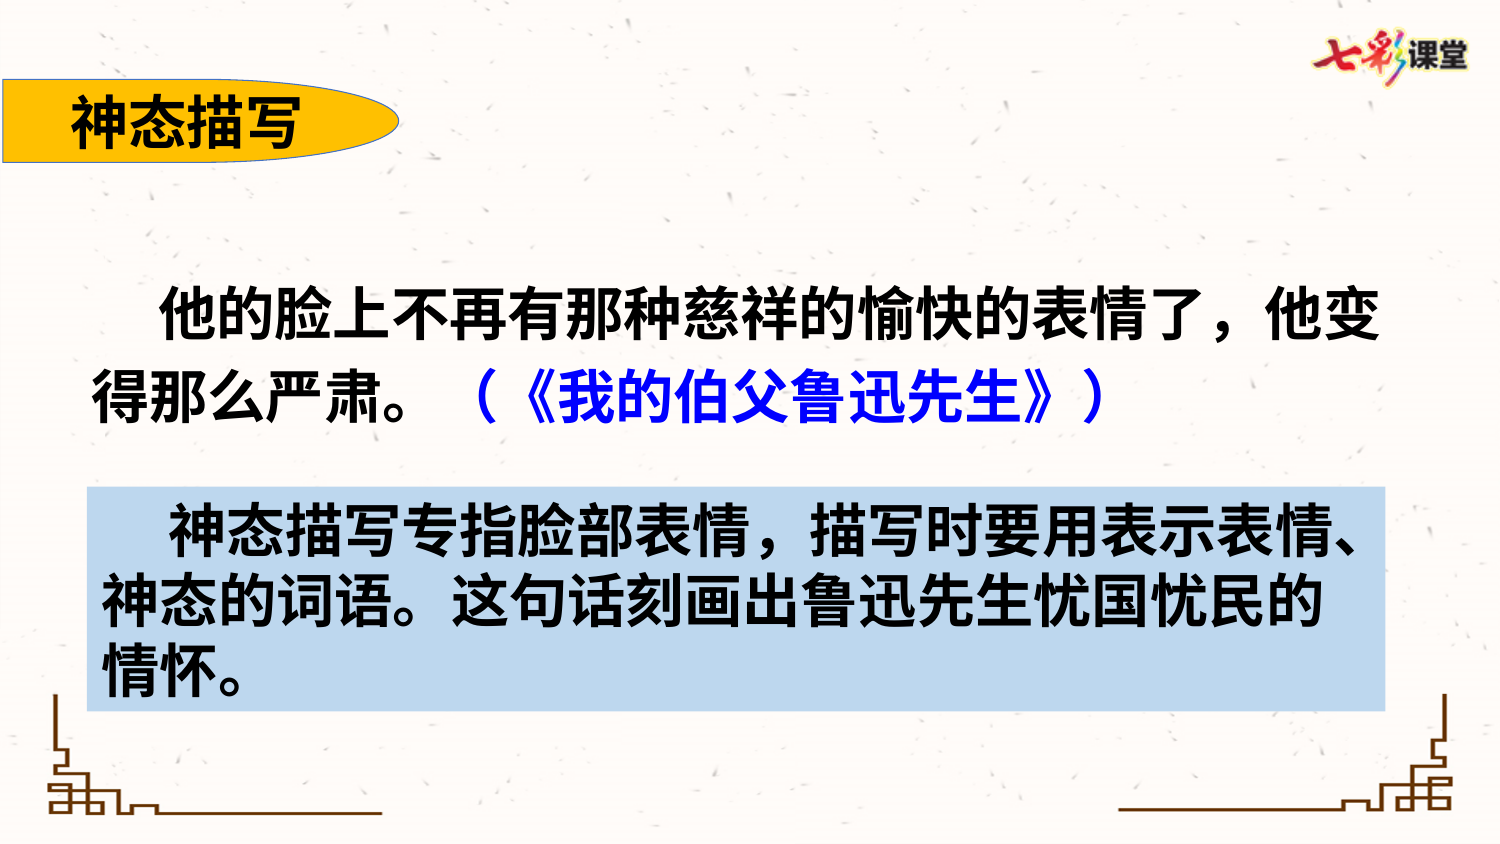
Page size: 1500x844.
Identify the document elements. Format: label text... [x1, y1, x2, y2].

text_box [2, 79, 399, 163]
picture [0, 0, 1500, 844]
text_box 神态描写专指脸部表情，描写时要用表示表情、神态的词语。这句话刻画出鲁迅先生忧国忧民的情怀。 [86, 486, 1386, 712]
text_box 他的脸上不再有那种慈祥的愉快的表情了，他变得那么严肃。（《我的伯父鲁迅先生》） [76, 255, 1424, 438]
